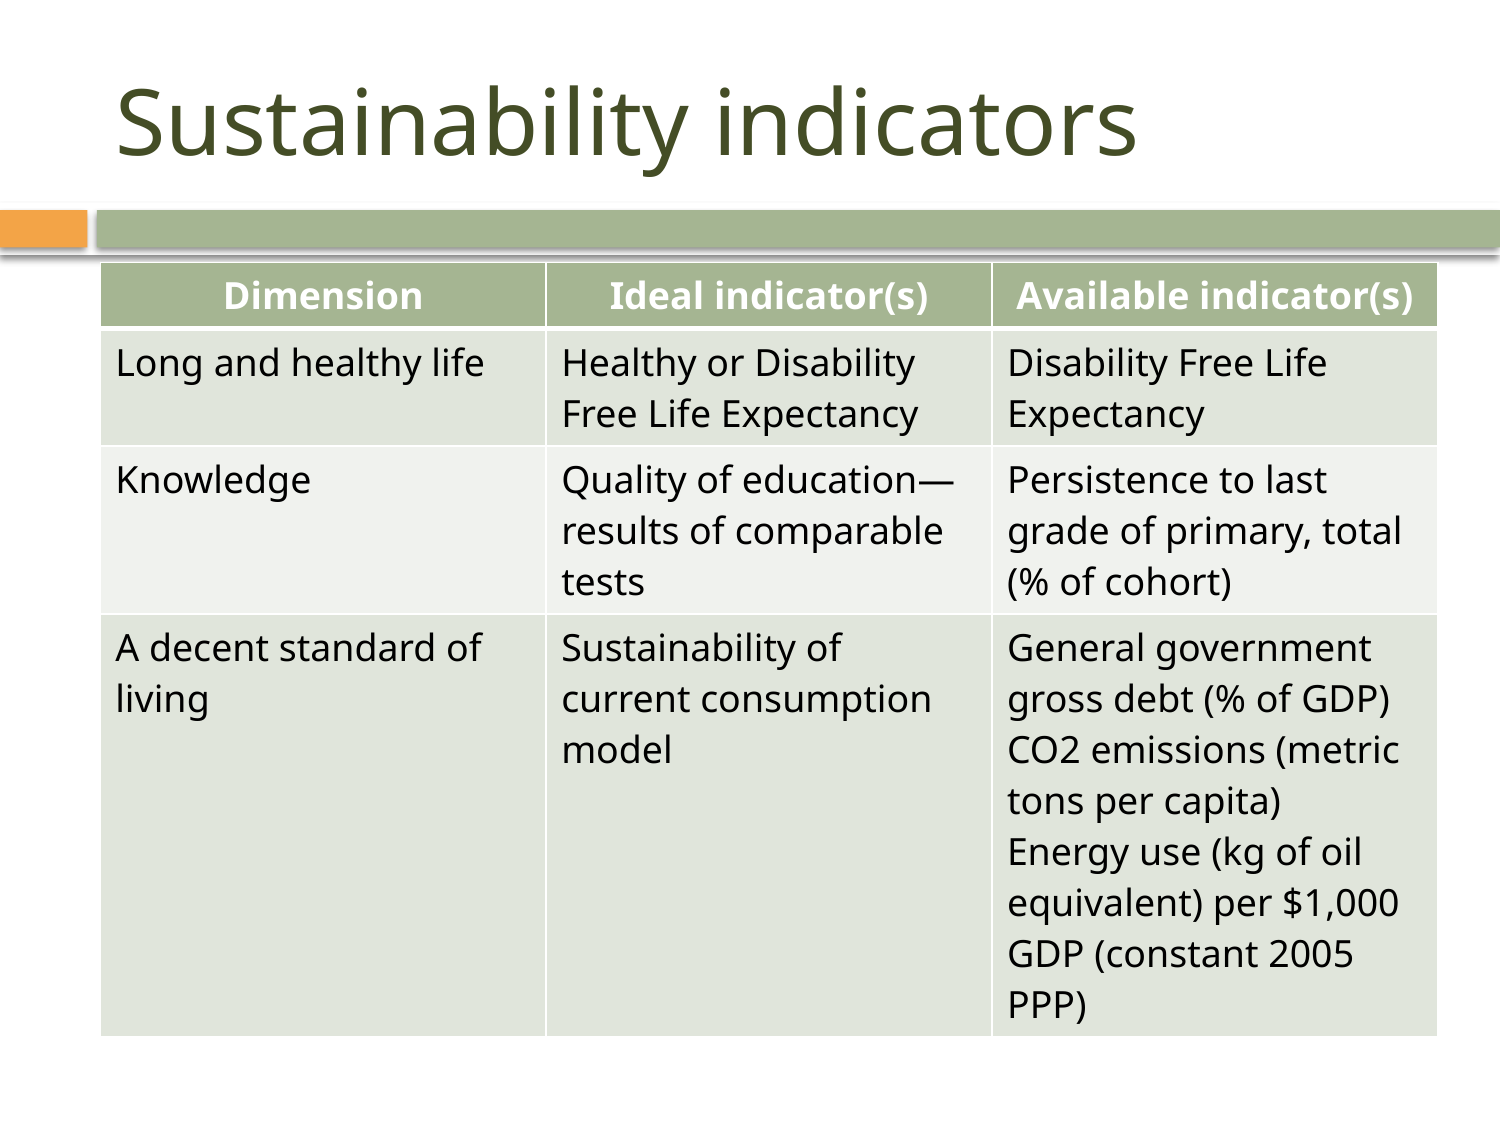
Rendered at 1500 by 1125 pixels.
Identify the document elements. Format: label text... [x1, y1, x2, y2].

table_cell Quality of education—results of comparable tests [547, 447, 991, 613]
table_header Dimension [101, 263, 545, 326]
table_cell Healthy or Disability Free Life Expectancy [547, 331, 991, 445]
table_cell Persistence to last grade of primary, total (% of cohort) [993, 447, 1437, 613]
table_header Available indicator(s) [993, 263, 1437, 326]
table_cell A decent standard of living [101, 615, 545, 1036]
table_cell General government gross debt (% of GDP) CO2 emissions (metric tons per capita) Energy use (kg of oil equivalent) per $1,000 GDP (constant 2005 PPP) [993, 615, 1437, 1036]
table_header Ideal indicator(s) [547, 263, 991, 326]
table_cell Disability Free Life Expectancy [993, 331, 1437, 445]
table_cell Sustainability of current consumption model [547, 615, 991, 1036]
table_cell Long and healthy life [101, 331, 545, 445]
table_cell Knowledge [101, 447, 545, 613]
title Sustainability indicators [100, 37, 1438, 200]
